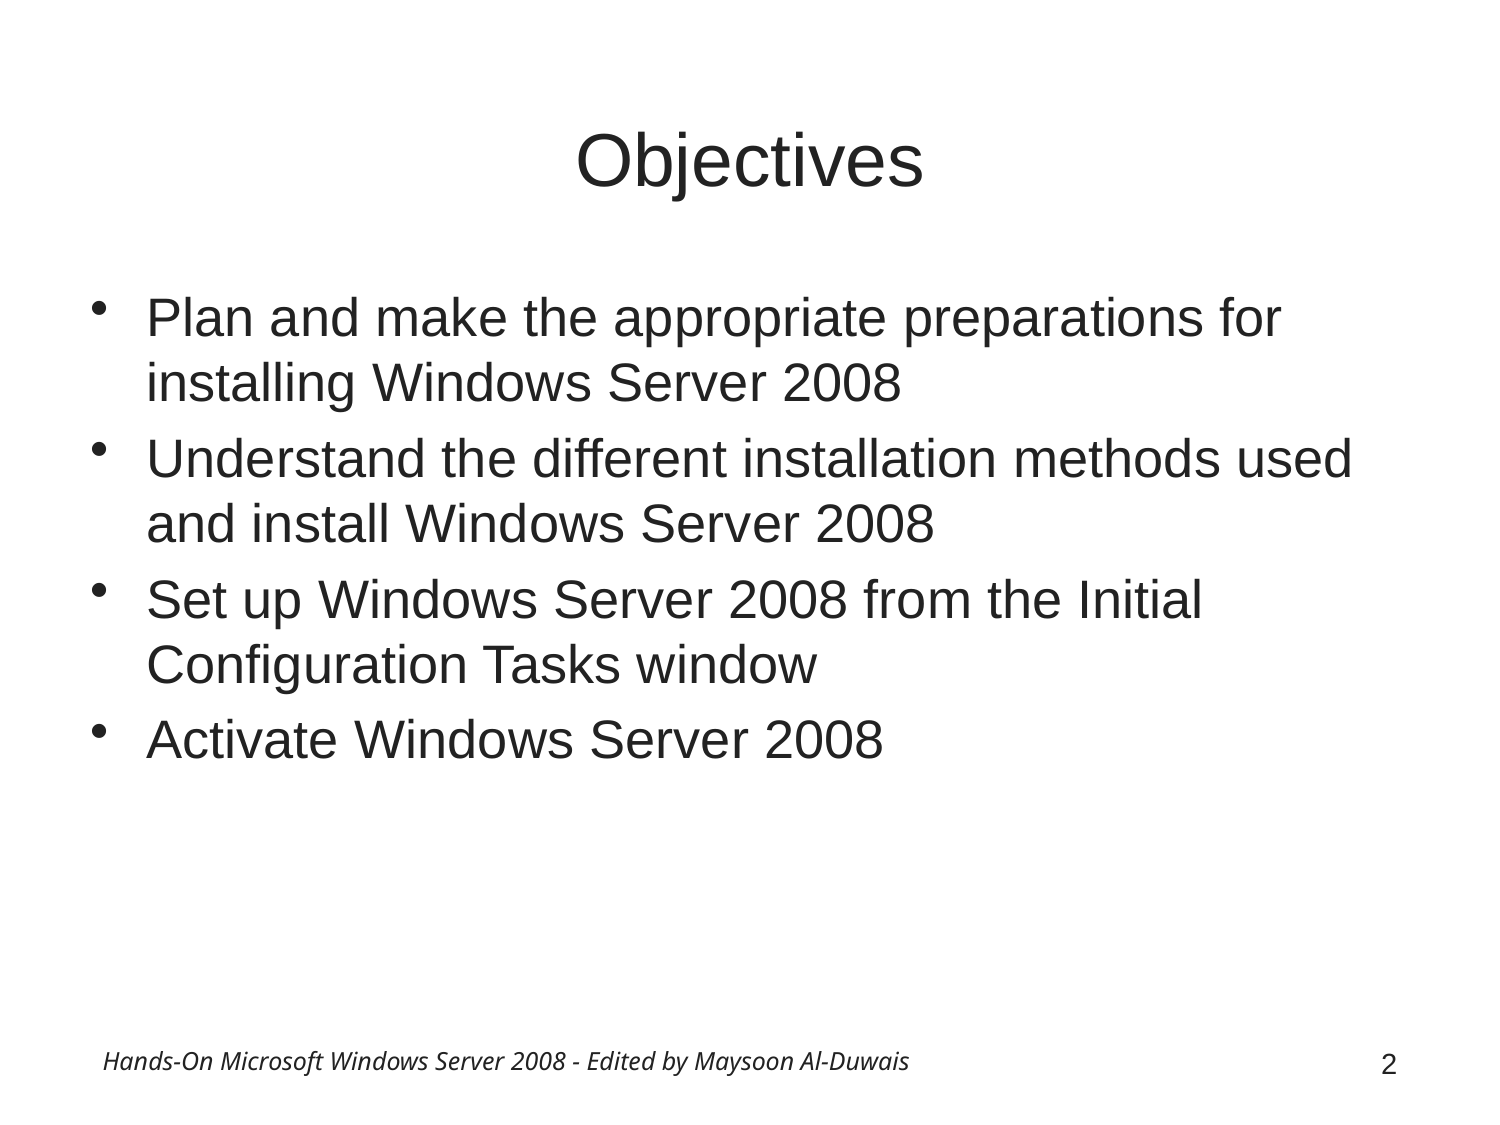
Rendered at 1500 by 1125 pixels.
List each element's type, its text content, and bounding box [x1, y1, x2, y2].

list Plan and make the appropriate preparations for installing Windows Server 2008 Understand the different installation methods used and install Windows Server 2008 Set up Windows Server 2008 from the Initial Configuration Tasks window Activate Windows Server 2008 [74, 274, 1438, 1026]
slide_number 2 [1074, 1037, 1413, 1101]
title Objectives [87, 62, 1413, 251]
footer Hands-On Microsoft Windows Server 2008 - Edited by Maysoon Al-Duwais [87, 1037, 1074, 1101]
